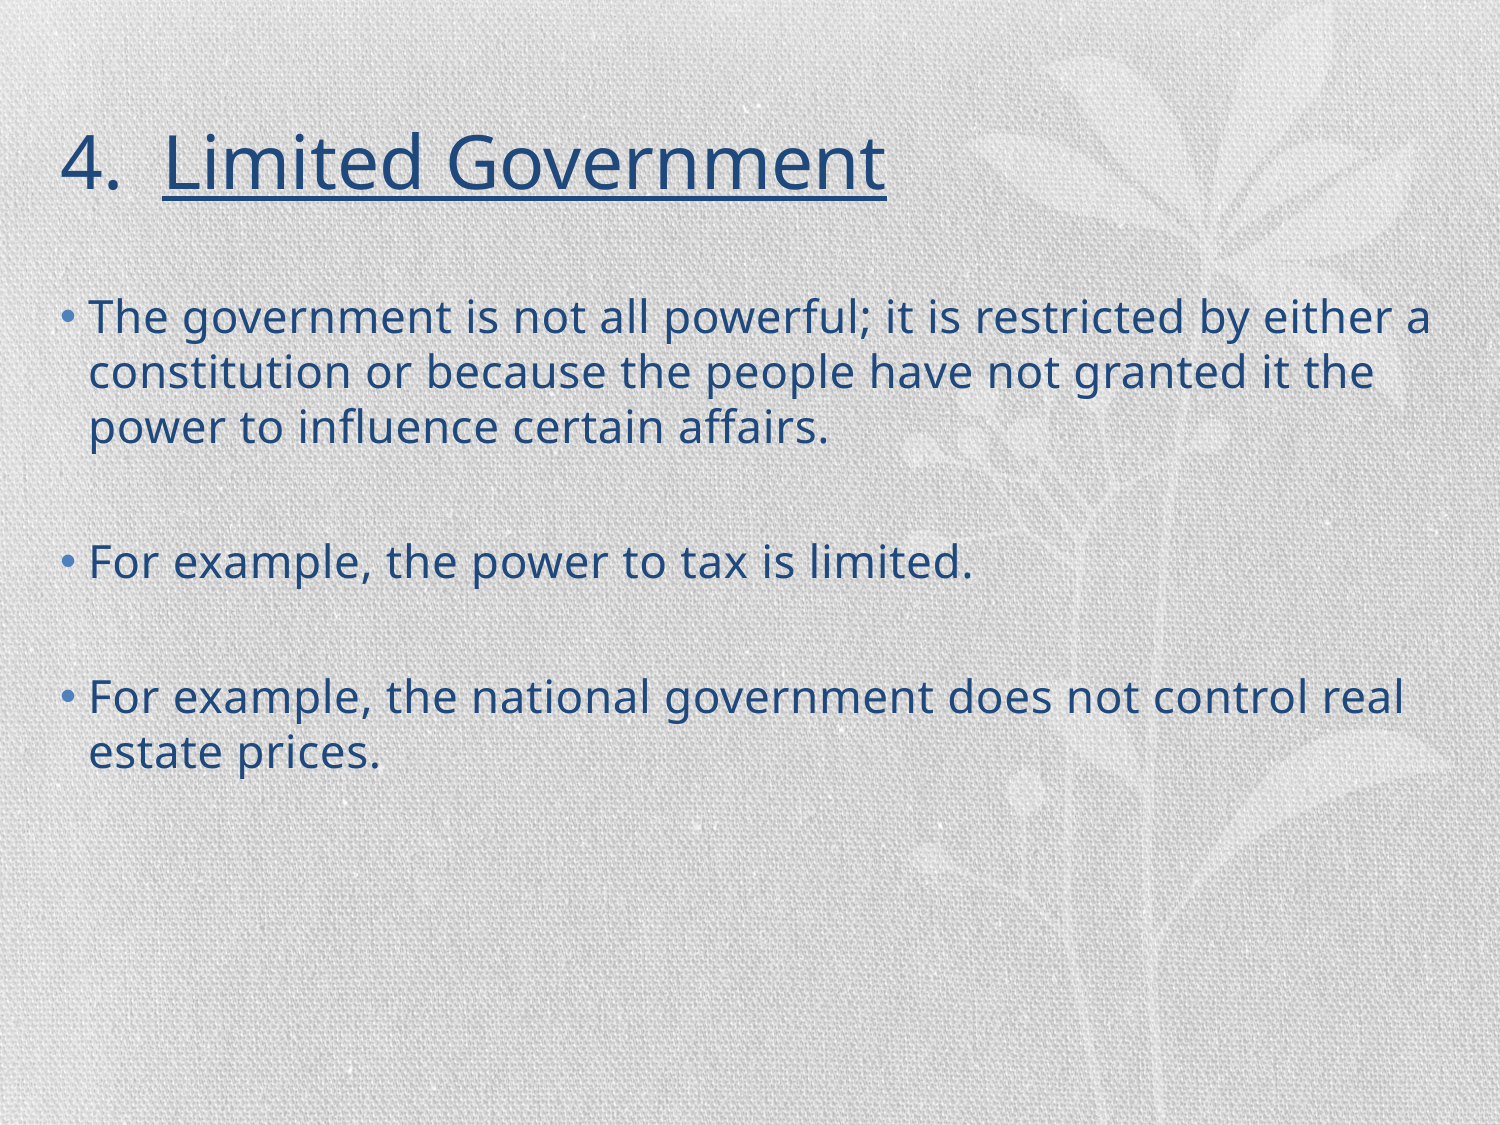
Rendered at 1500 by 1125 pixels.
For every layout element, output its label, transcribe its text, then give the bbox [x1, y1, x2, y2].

title 4. Limited Government [45, 37, 1455, 213]
list The government is not all powerful; it is restricted by either a constitution or because the people have not granted it the power to influence certain affairs. For example, the power to tax is limited. For example, the national government does not control real estate prices. [45, 213, 1455, 1023]
